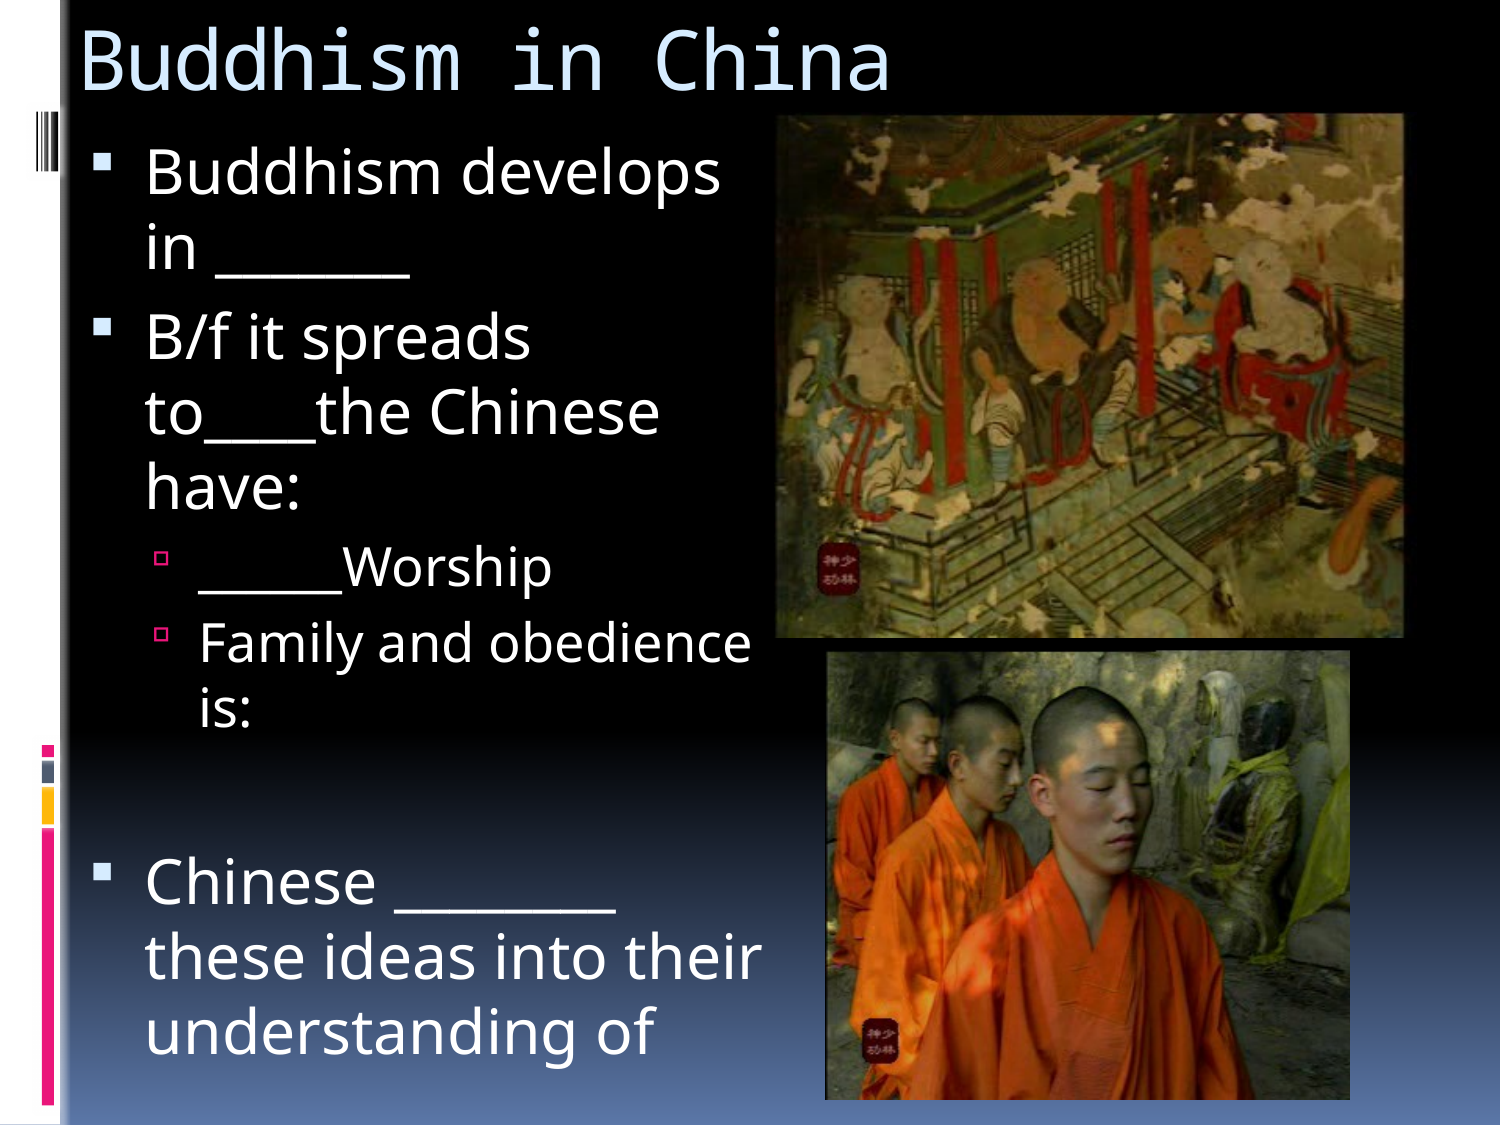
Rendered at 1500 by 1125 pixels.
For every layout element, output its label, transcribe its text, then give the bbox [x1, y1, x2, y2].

picture [824, 649, 1351, 1101]
title Buddhism in China [62, 0, 1500, 150]
picture [774, 111, 1418, 638]
list Buddhism develops in _______ B/f it spreads to____the Chinese have: ______Worship Family and obedience is: Chinese ________ these ideas into their understanding of _________ [62, 125, 800, 1088]
